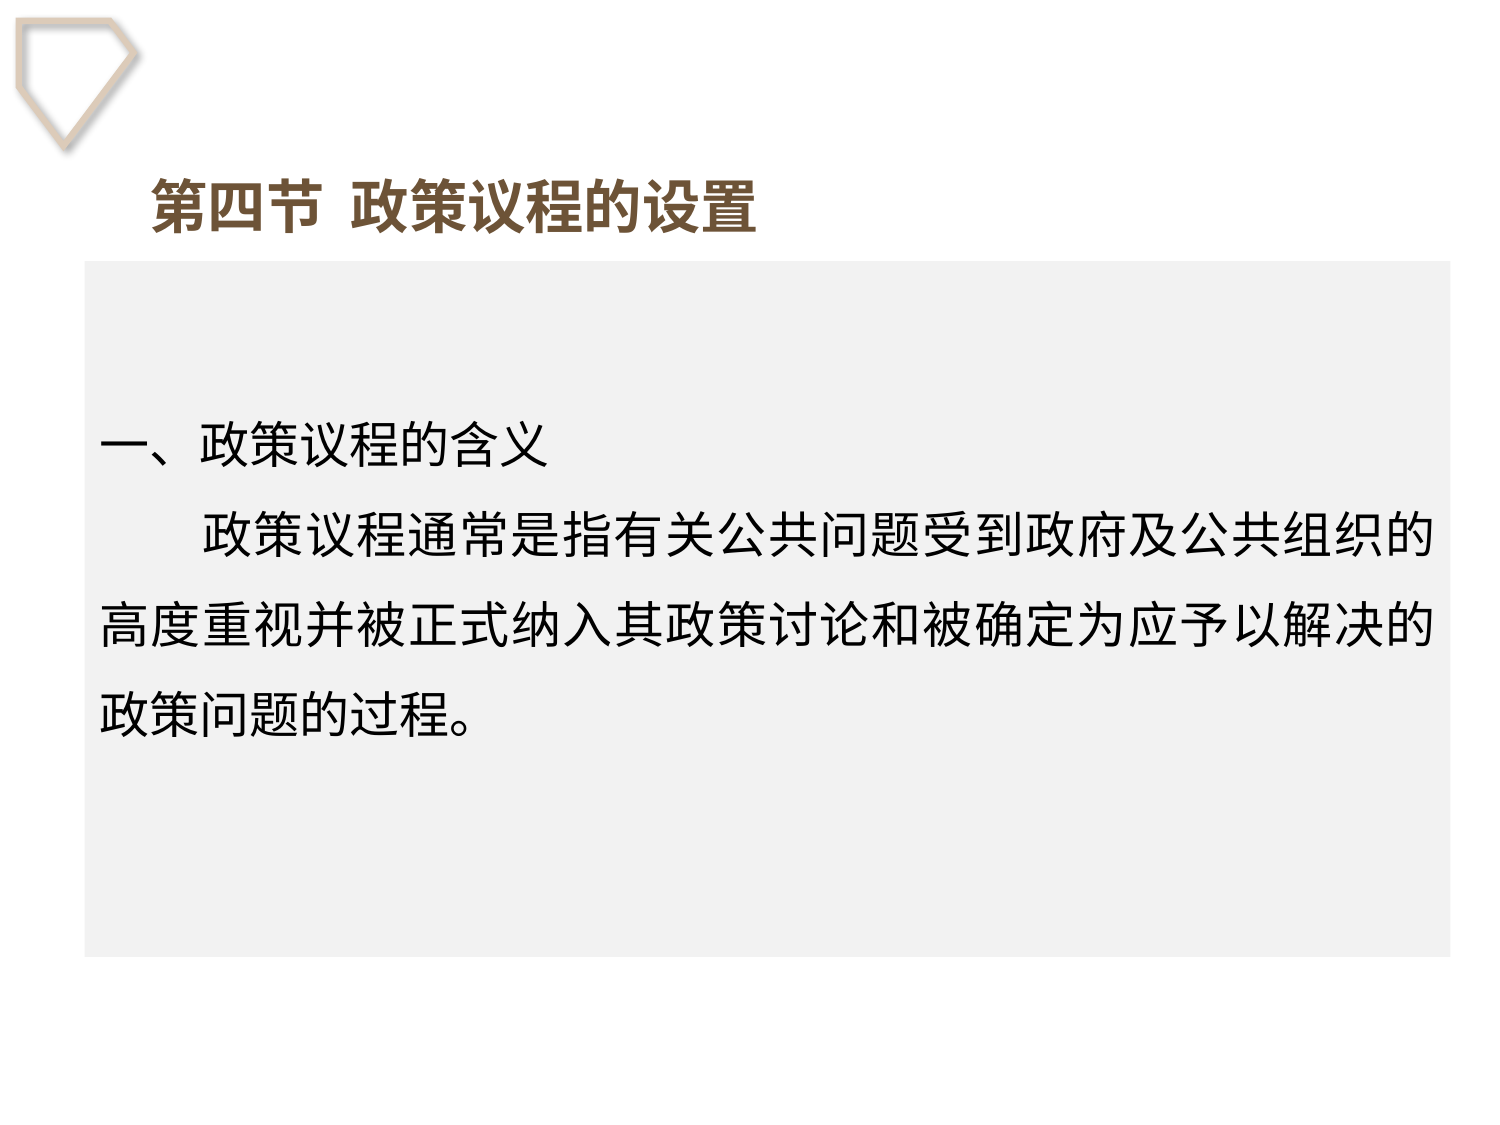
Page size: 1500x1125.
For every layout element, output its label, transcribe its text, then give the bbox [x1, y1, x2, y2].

text_box 一、政策议程的含义 政策议程通常是指有关公共问题受到政府及公共组织的高度重视并被正式纳入其政策讨论和被确定为应予以解决的政策问题的过程。 [84, 260, 1451, 958]
text_box 第四节 政策议程的设置 [134, 162, 954, 248]
